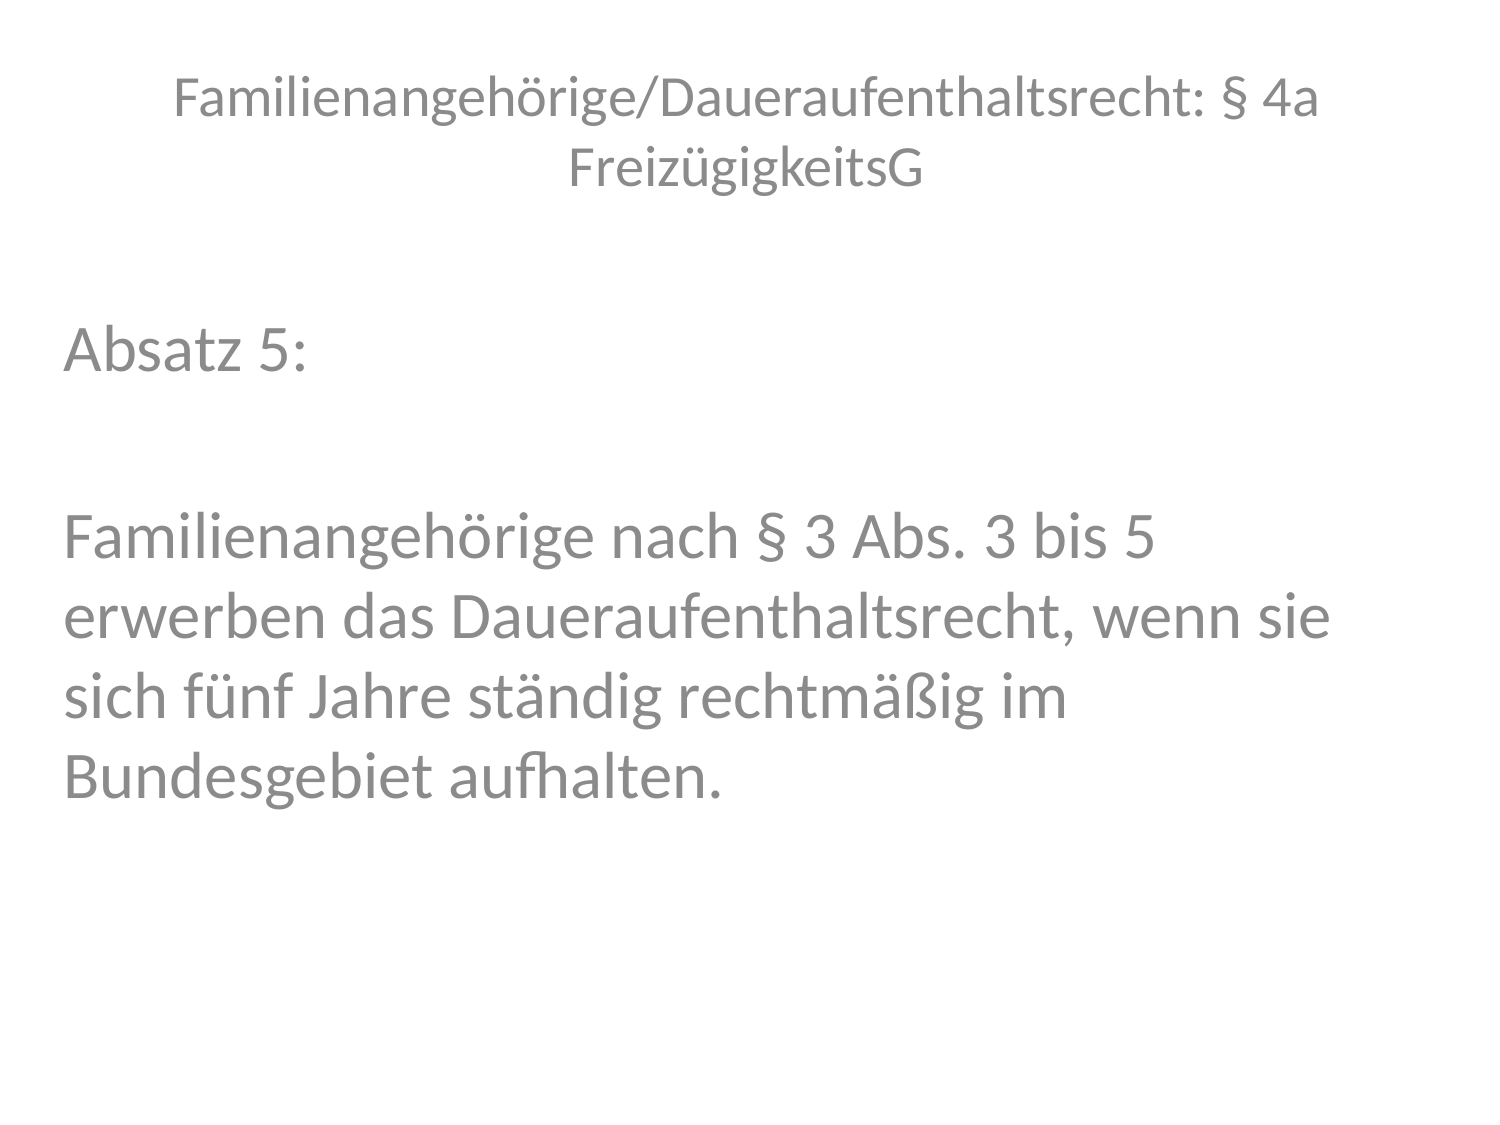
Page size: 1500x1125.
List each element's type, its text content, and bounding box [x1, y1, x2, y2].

subtitle Familienangehörige/Daueraufenthaltsrecht: § 4a FreizügigkeitsG Absatz 5: Familienangehörige nach § 3 Abs. 3 bis 5 erwerben das Daueraufenthaltsrecht, wenn sie sich fünf Jahre ständig rechtmäßig im Bundesgebiet aufhalten. [48, 50, 1446, 1063]
